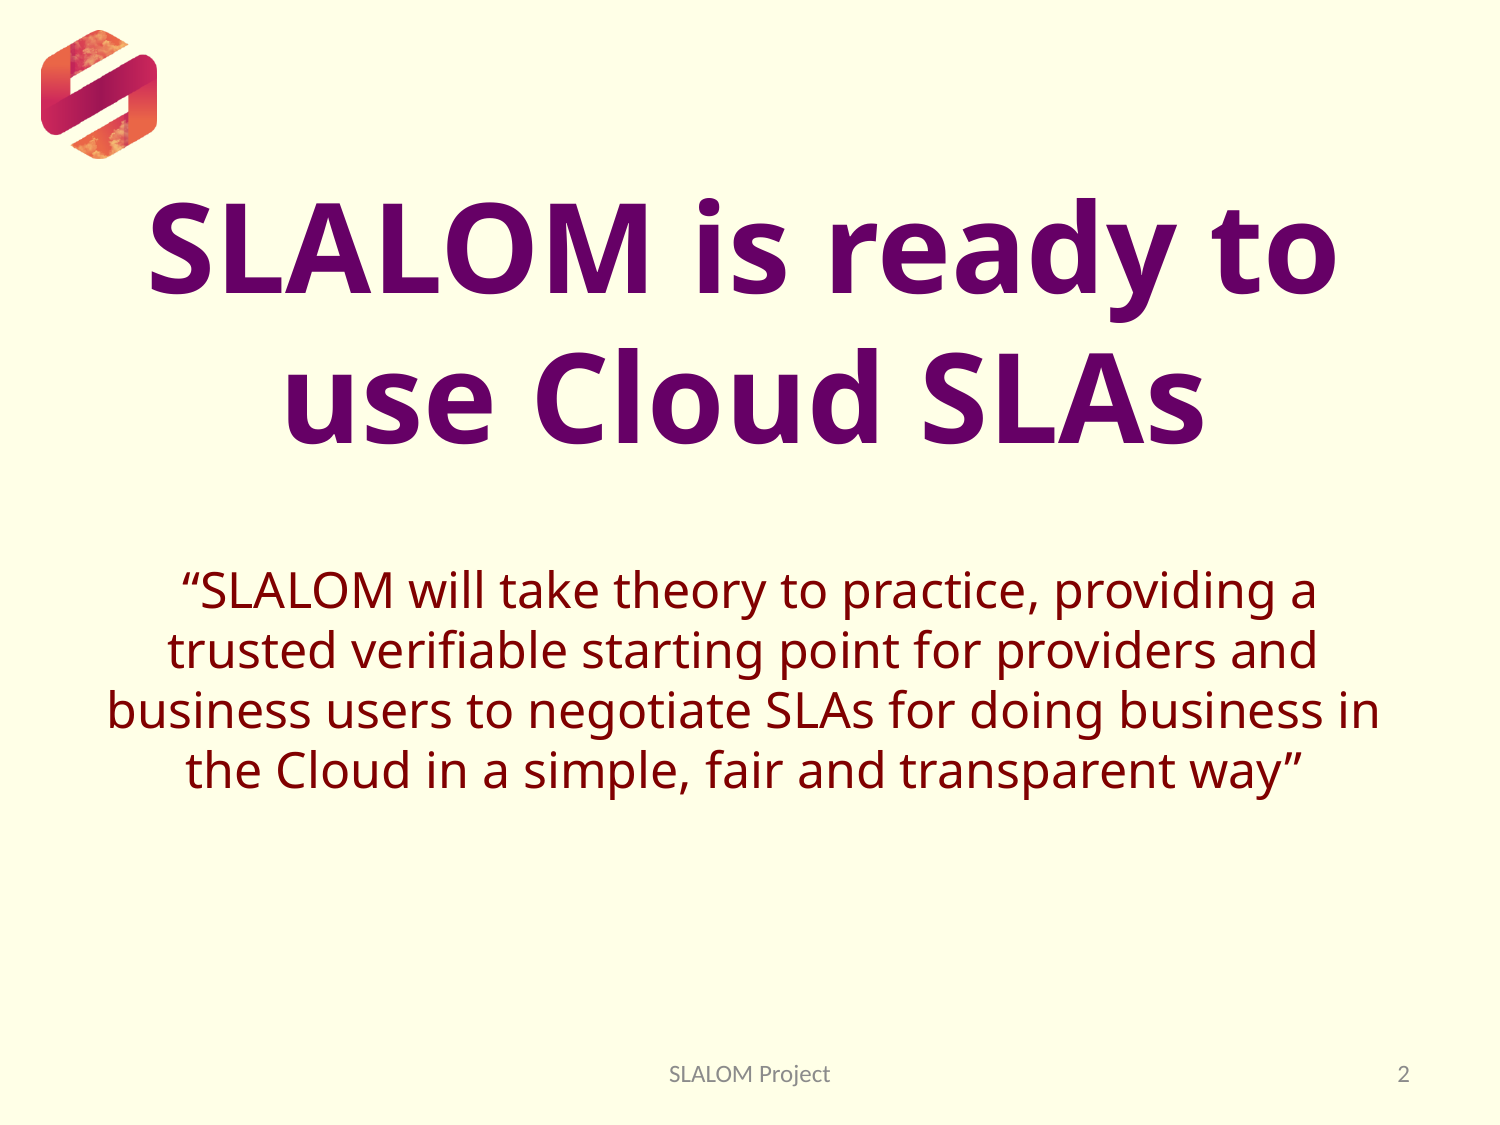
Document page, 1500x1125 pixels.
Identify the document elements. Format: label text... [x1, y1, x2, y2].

slide_number 2 [1074, 1042, 1425, 1103]
footer SLALOM Project [512, 1042, 988, 1103]
text_box SLALOM is ready to use Cloud SLAs [79, 160, 1409, 476]
text_box “SLALOM will take theory to practice, providing a trusted verifiable starting point for providers and business users to negotiate SLAs for doing business in the Cloud in a simple, fair and transparent way” [64, 550, 1424, 806]
picture [41, 30, 157, 159]
